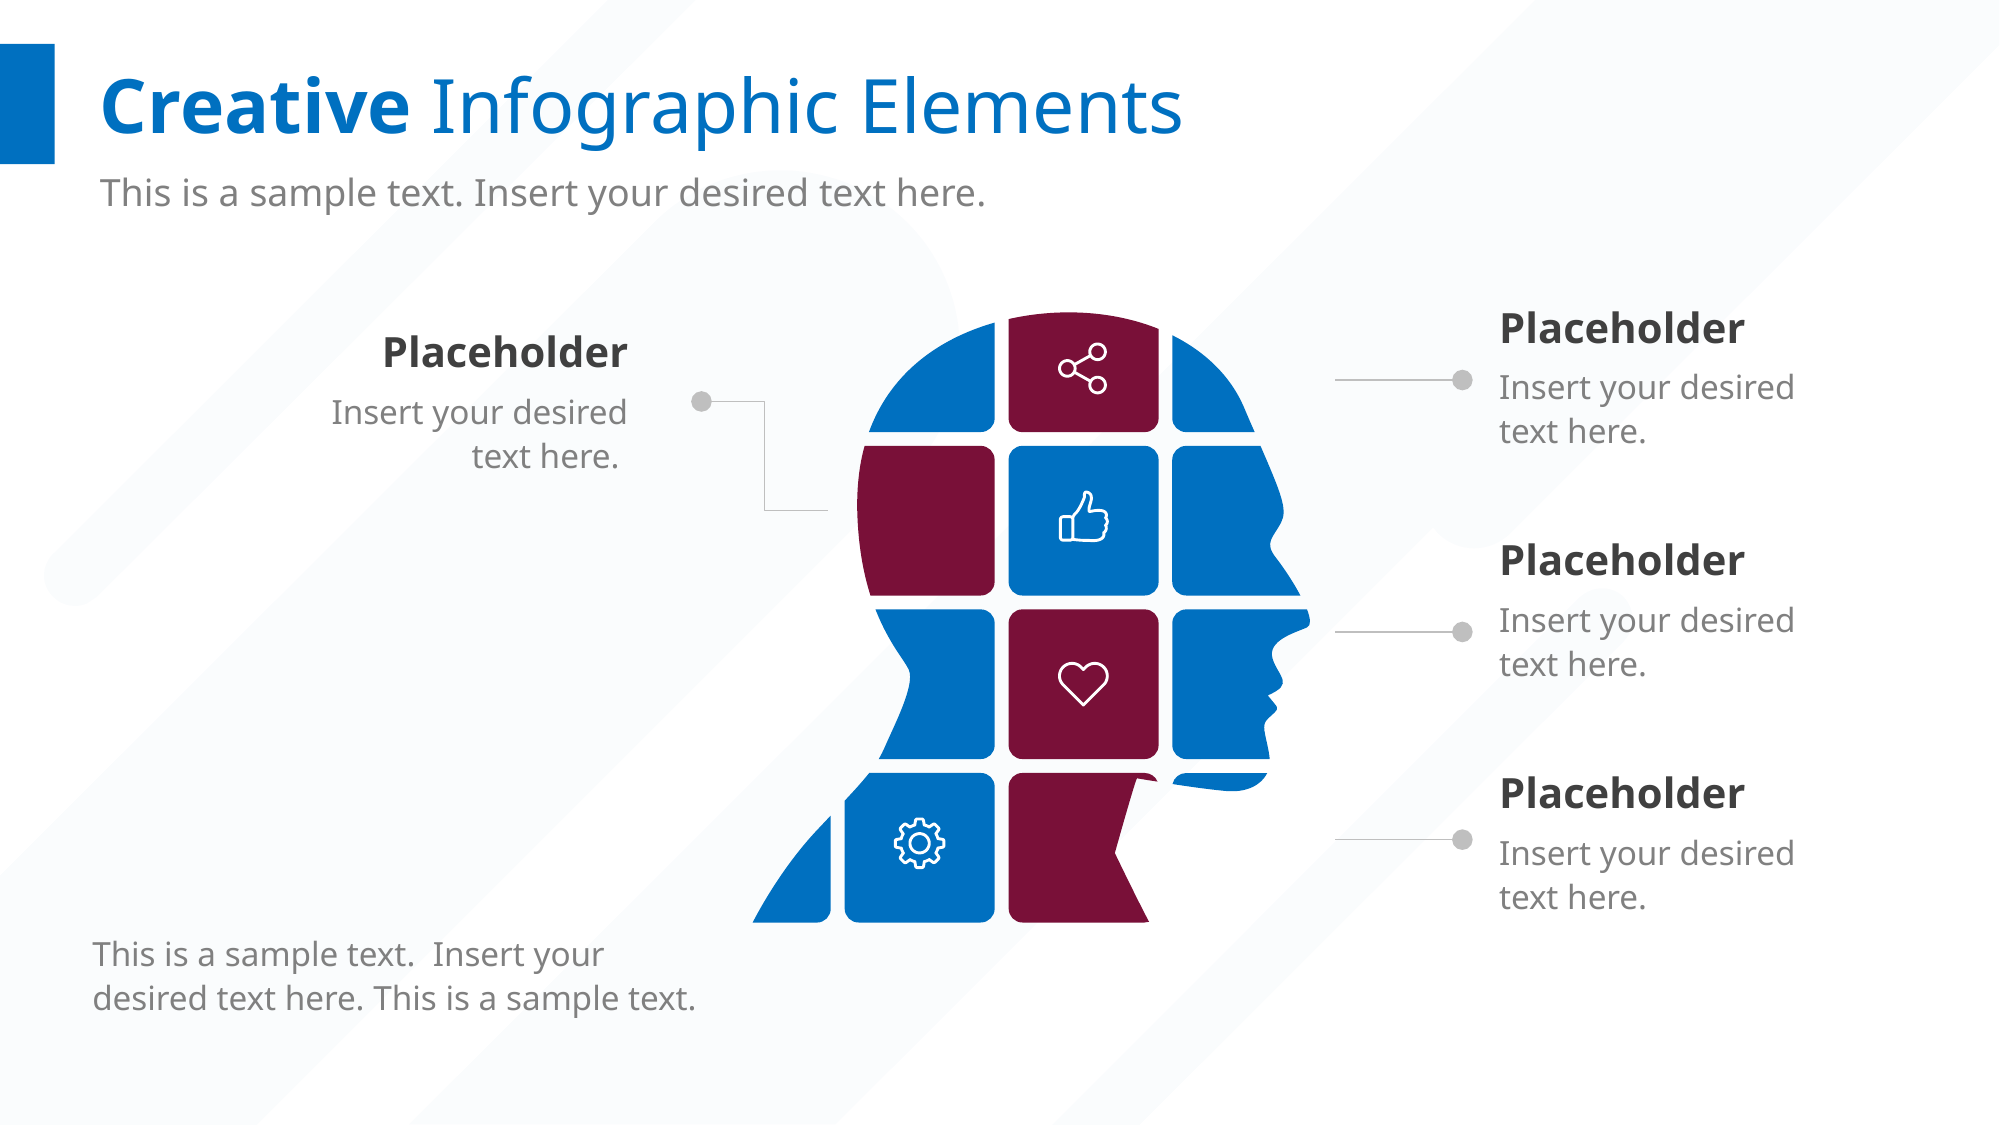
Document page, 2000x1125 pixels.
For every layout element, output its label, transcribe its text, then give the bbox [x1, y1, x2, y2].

text_box Insert your desired text here. [1499, 592, 1862, 691]
text_box Insert your desired text here. [1499, 359, 1862, 458]
text_box Placeholder [1499, 521, 1862, 592]
text_box Insert your desired text here. [1499, 825, 1862, 924]
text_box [893, 817, 946, 870]
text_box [752, 307, 1312, 923]
text_box This is a sample text. Insert your desired text here. This is a sample text. [92, 921, 702, 1024]
text_box Placeholder [1499, 754, 1862, 825]
text_box Insert your desired text here. [266, 384, 629, 483]
title Creative Infographic Elements [99, 45, 1900, 159]
text_box Placeholder [266, 313, 629, 384]
text_box Placeholder [1499, 289, 1862, 359]
list This is a sample text. Insert your desired text here. [99, 159, 1900, 227]
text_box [701, 401, 828, 511]
